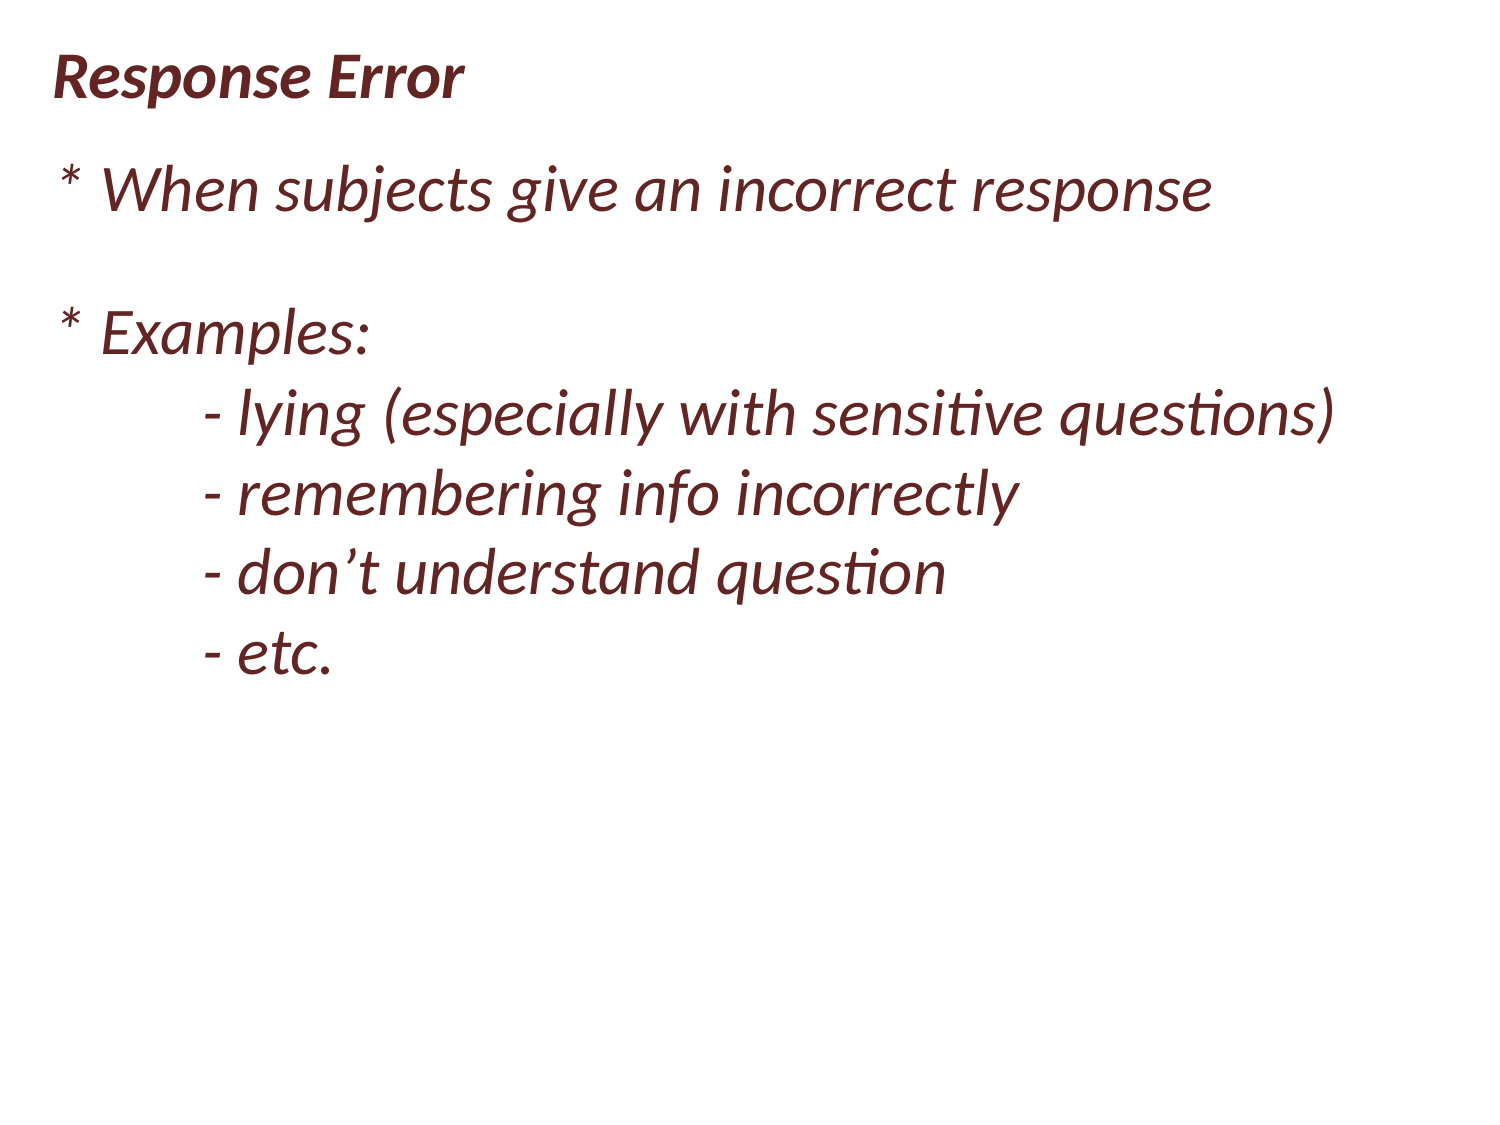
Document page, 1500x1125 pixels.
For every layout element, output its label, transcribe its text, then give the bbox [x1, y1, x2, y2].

text_box * When subjects give an incorrect response [37, 137, 1475, 233]
text_box Response Error [37, 24, 1475, 120]
text_box * Examples: - lying (especially with sensitive questions) - remembering info incorrectly - don’t understand question - etc. [37, 280, 1475, 696]
